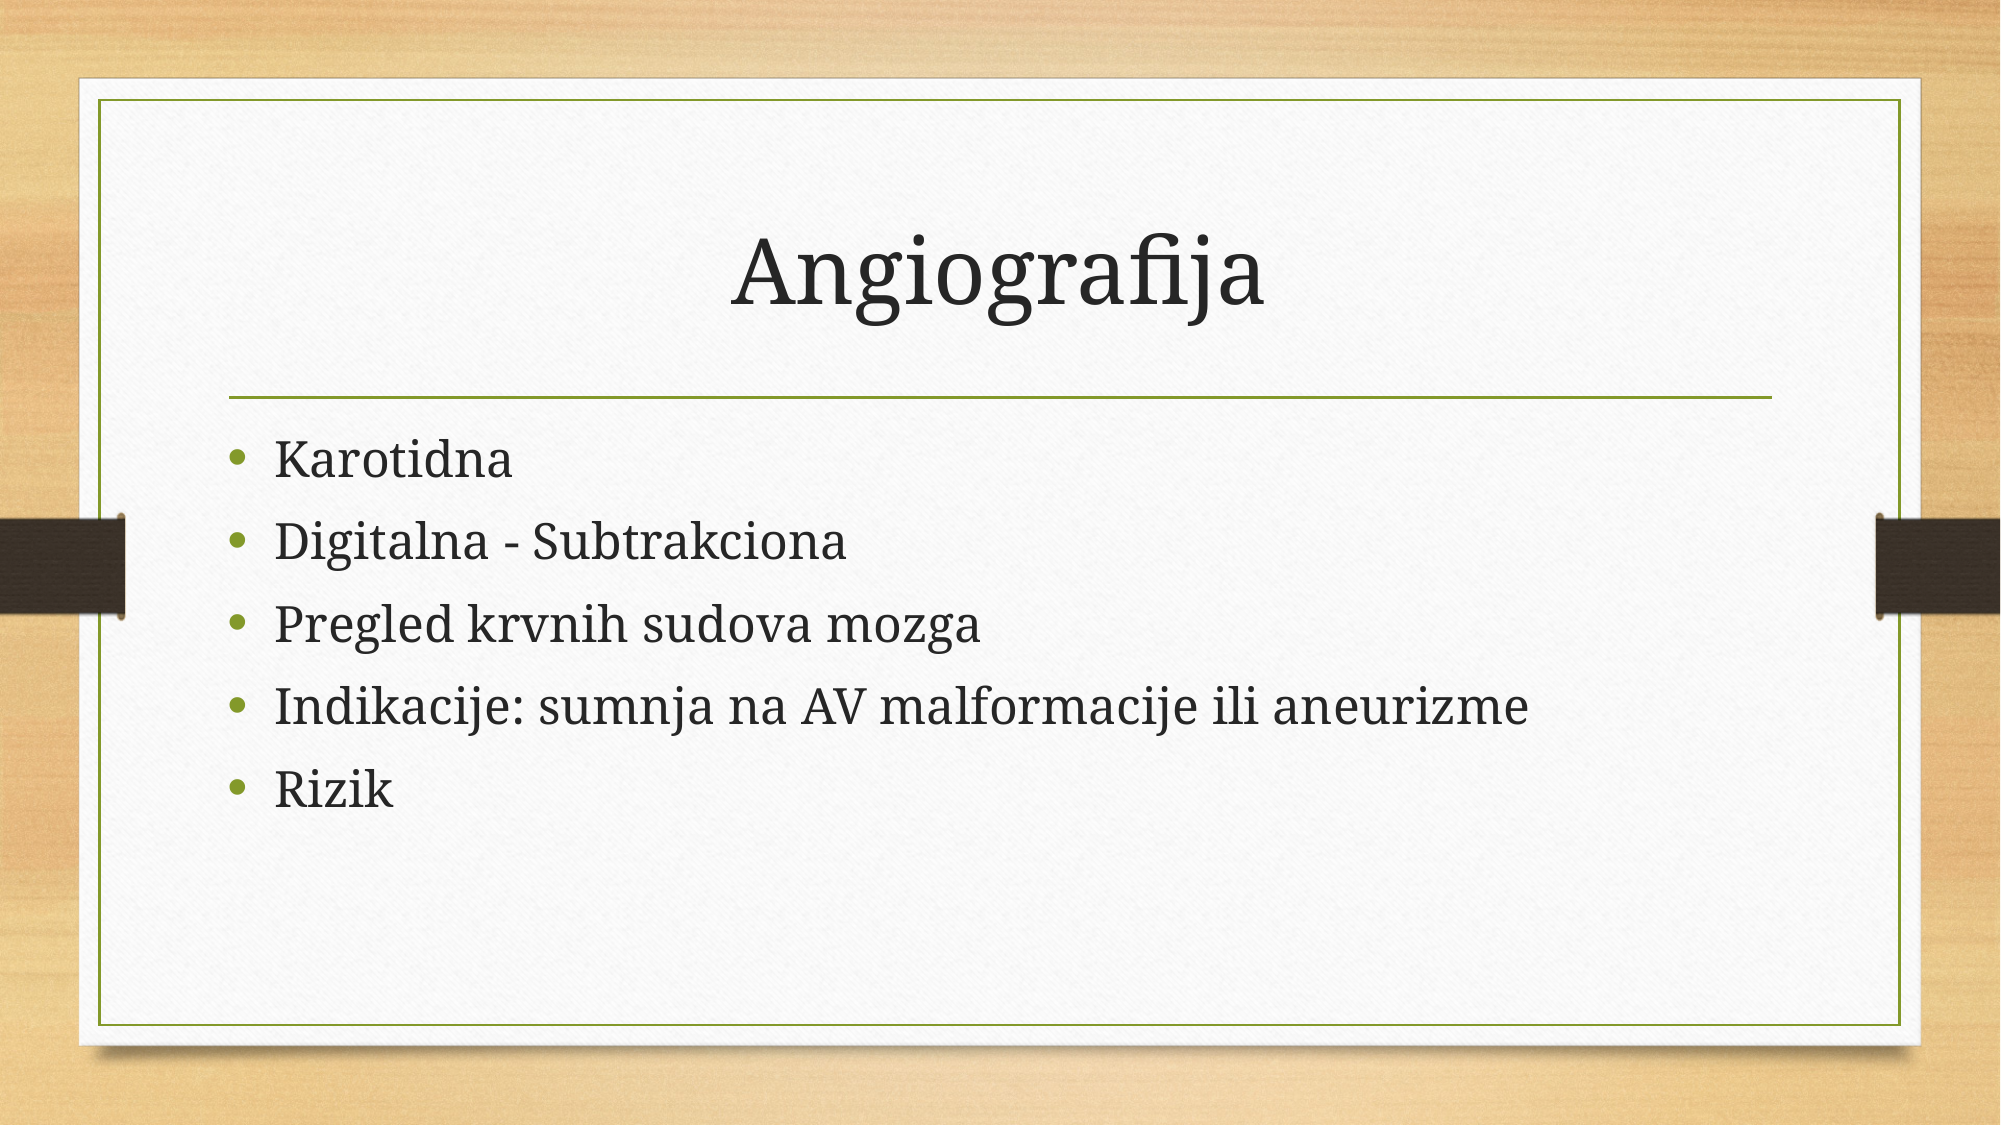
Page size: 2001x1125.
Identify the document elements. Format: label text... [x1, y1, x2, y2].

title Angiografija [212, 161, 1788, 375]
list Karotidna Digitalna - Subtrakciona Pregled krvnih sudova mozga Indikacije: sumnja na AV malformacije ili aneurizme Rizik [212, 419, 1788, 964]
picture [0, 0, 2001, 1125]
